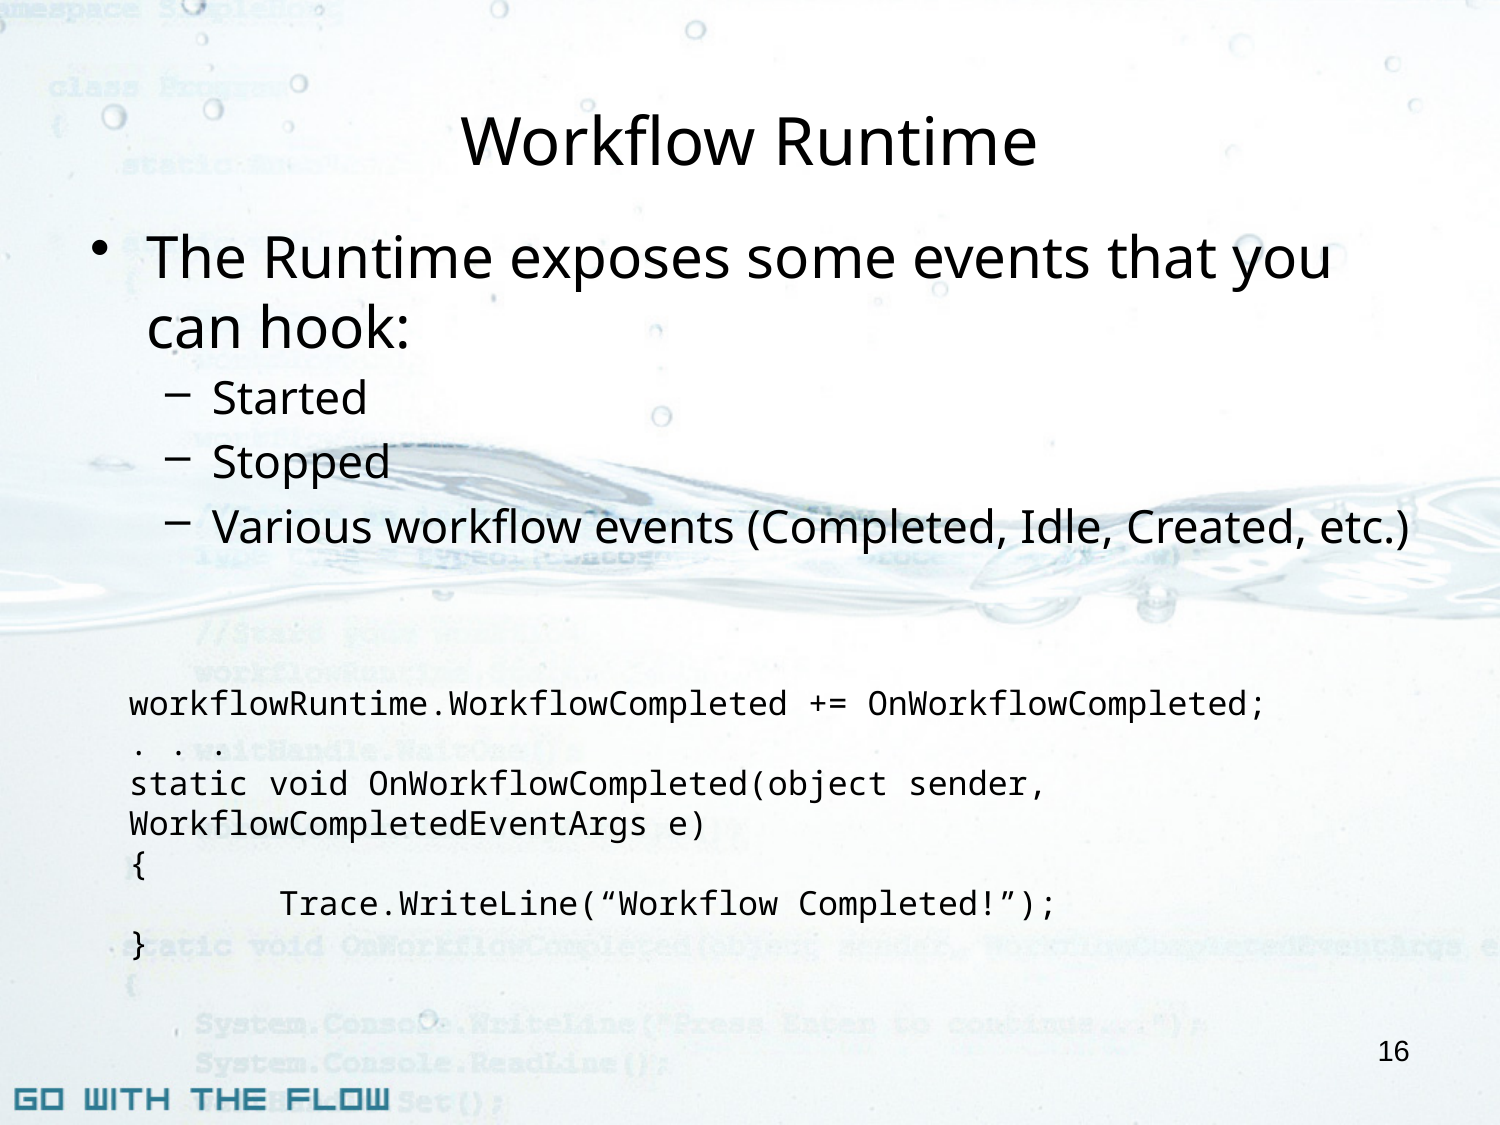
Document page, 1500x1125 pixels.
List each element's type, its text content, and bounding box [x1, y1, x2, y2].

title Workflow Runtime [74, 44, 1426, 212]
picture [0, 0, 1500, 1125]
list The Runtime exposes some events that you can hook: Started Stopped Various workflow events (Completed, Idle, Created, etc.) [74, 212, 1426, 726]
slide_number 16 [1074, 1024, 1426, 1103]
text_box workflowRuntime.WorkflowCompleted += OnWorkflowCompleted; . . . static void OnWorkflowCompleted(object sender, WorkflowCompletedEventArgs e) { Trace.WriteLine(“Workflow Completed!”); } [114, 674, 1284, 970]
